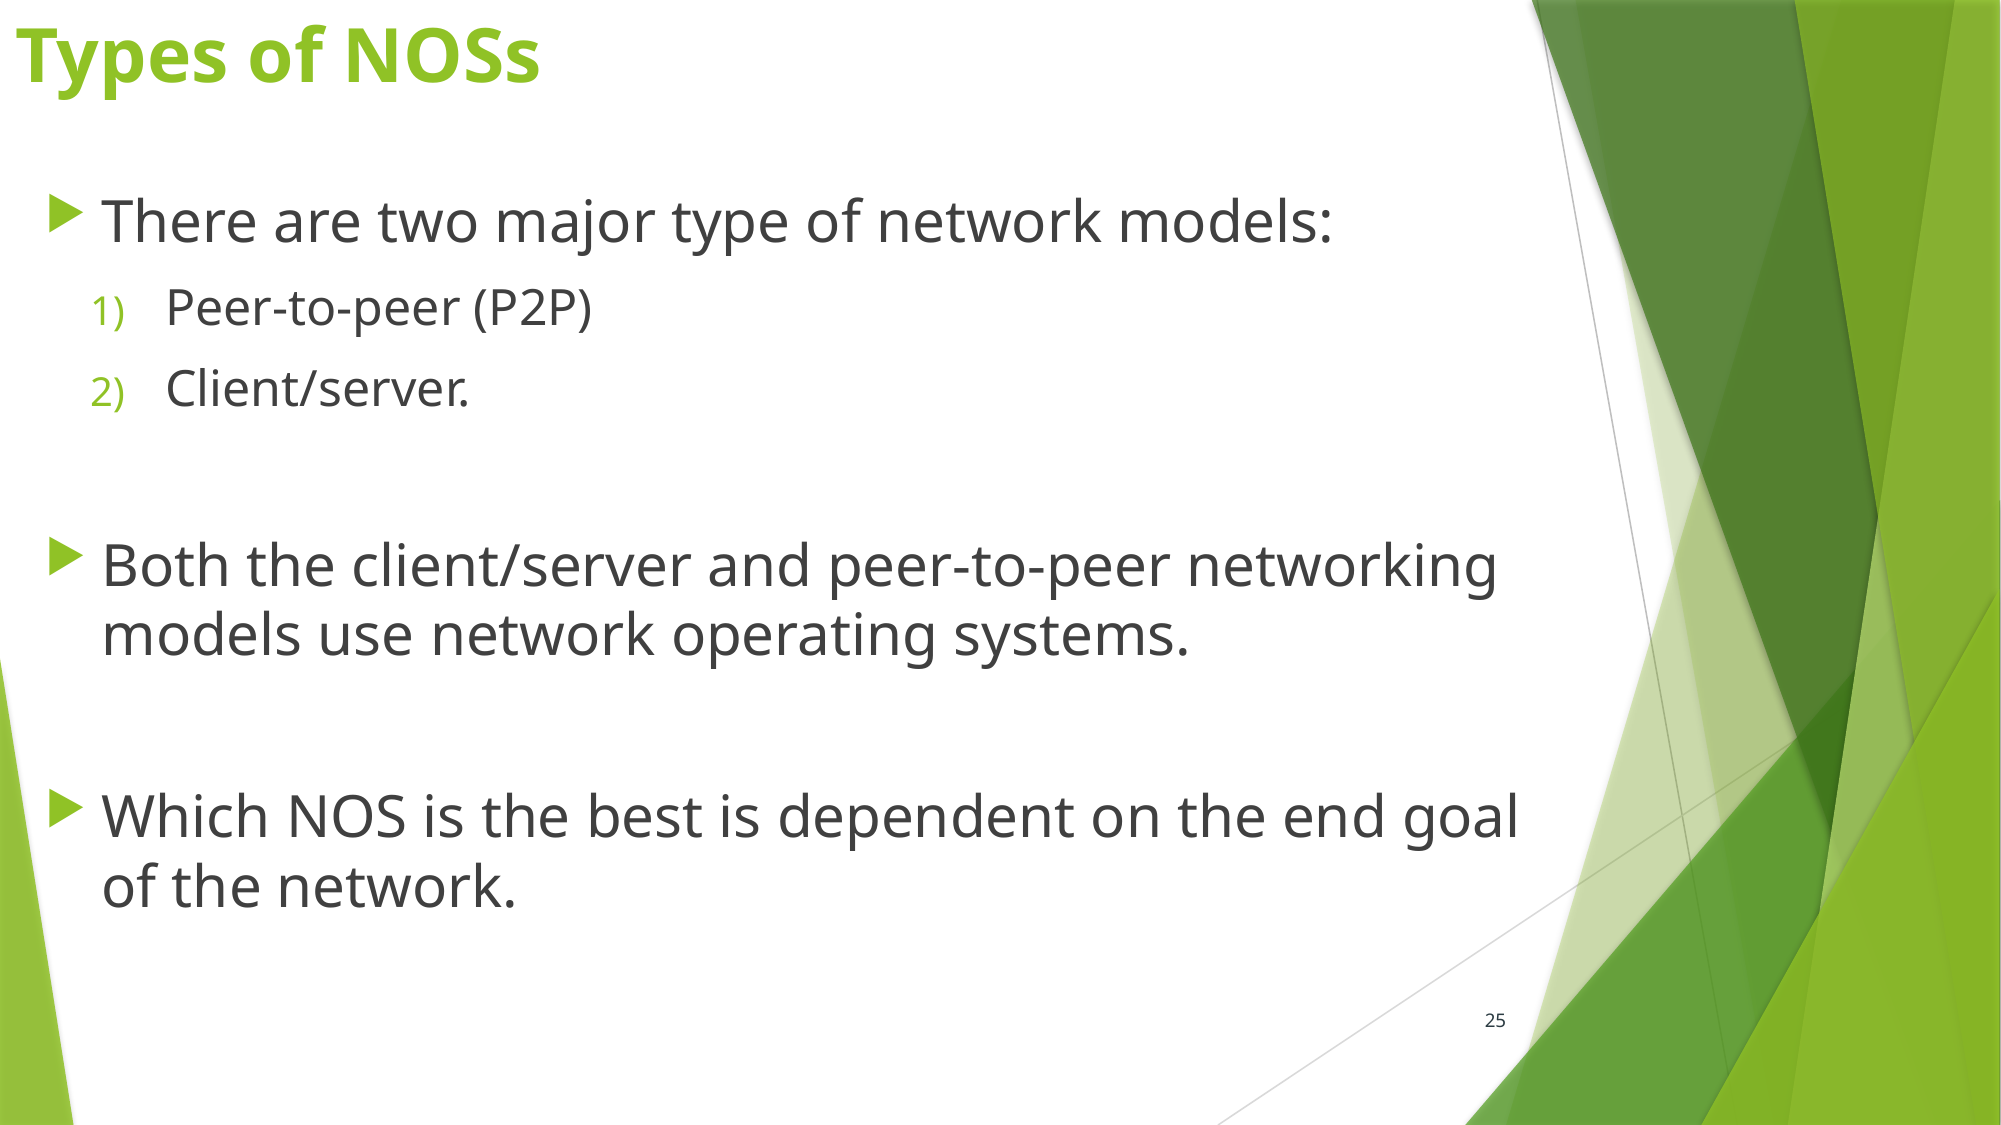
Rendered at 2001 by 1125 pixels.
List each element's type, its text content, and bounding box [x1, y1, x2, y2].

title Types of NOSs [0, 0, 1411, 217]
list There are two major type of network models: Peer-to-peer (P2P) Client/server. Both the client/server and peer-to-peer networking models use network operating systems. Which NOS is the best is dependent on the end goal of the network. [30, 177, 1602, 987]
slide_number 25 [1409, 991, 1522, 1051]
